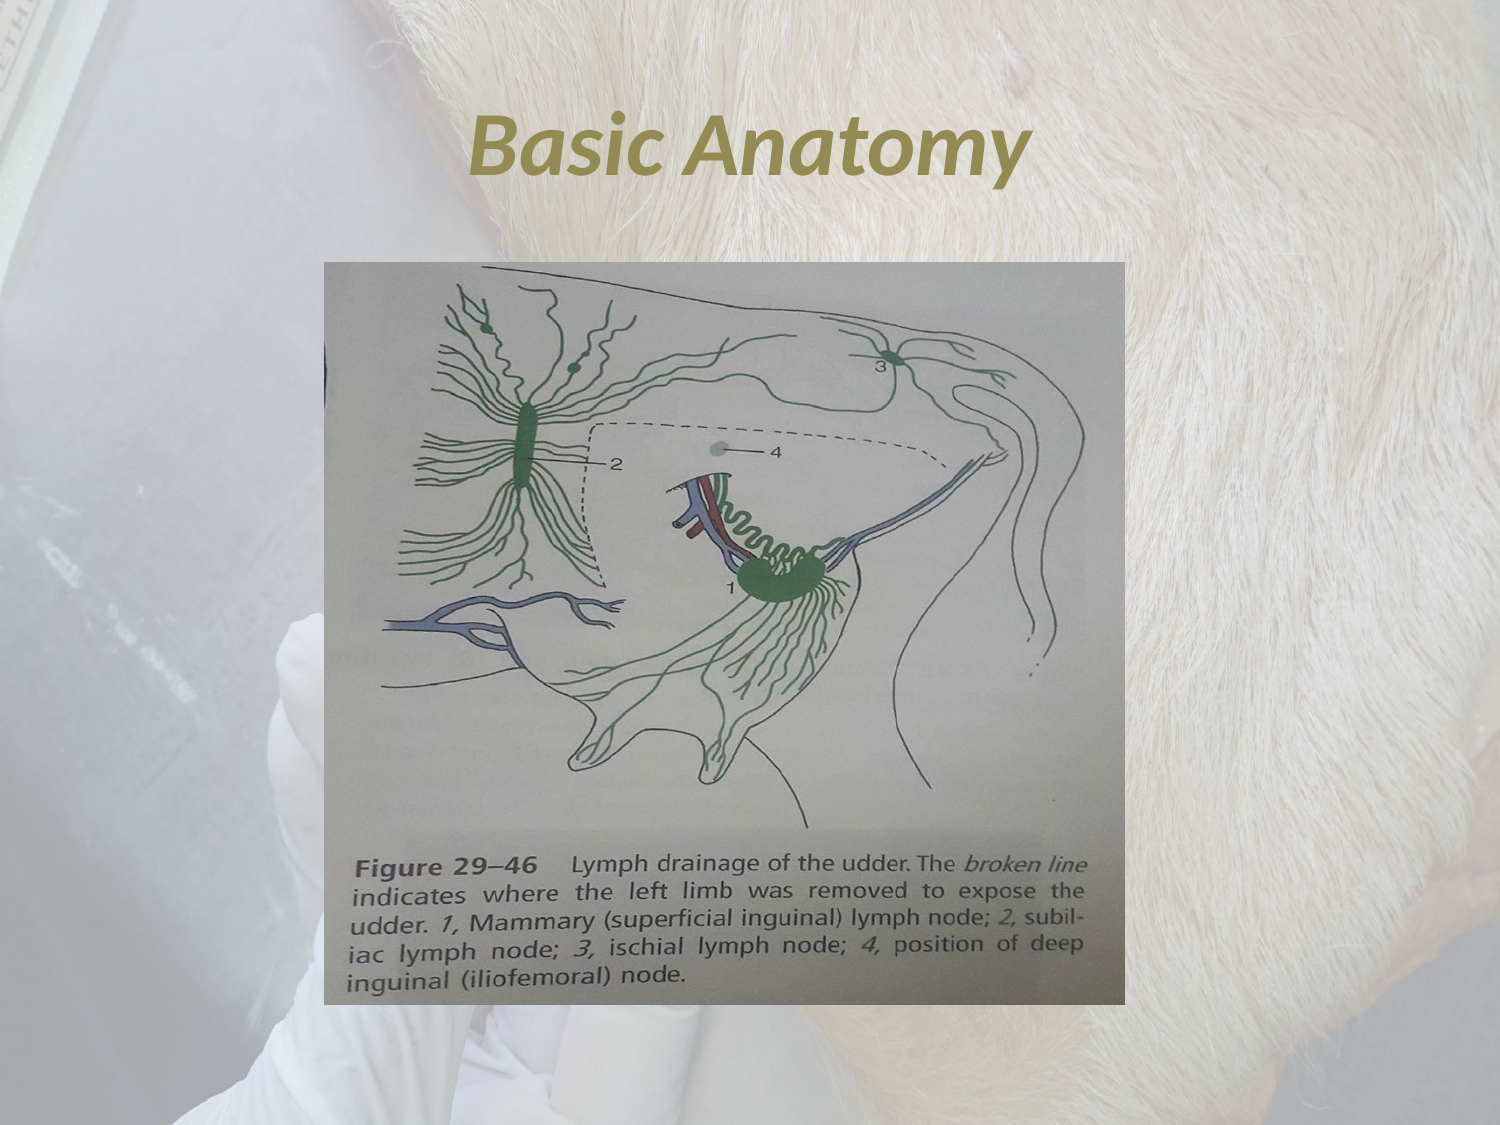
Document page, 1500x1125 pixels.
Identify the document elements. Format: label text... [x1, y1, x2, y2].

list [324, 262, 1126, 1006]
title Basic Anatomy [75, 45, 1425, 233]
